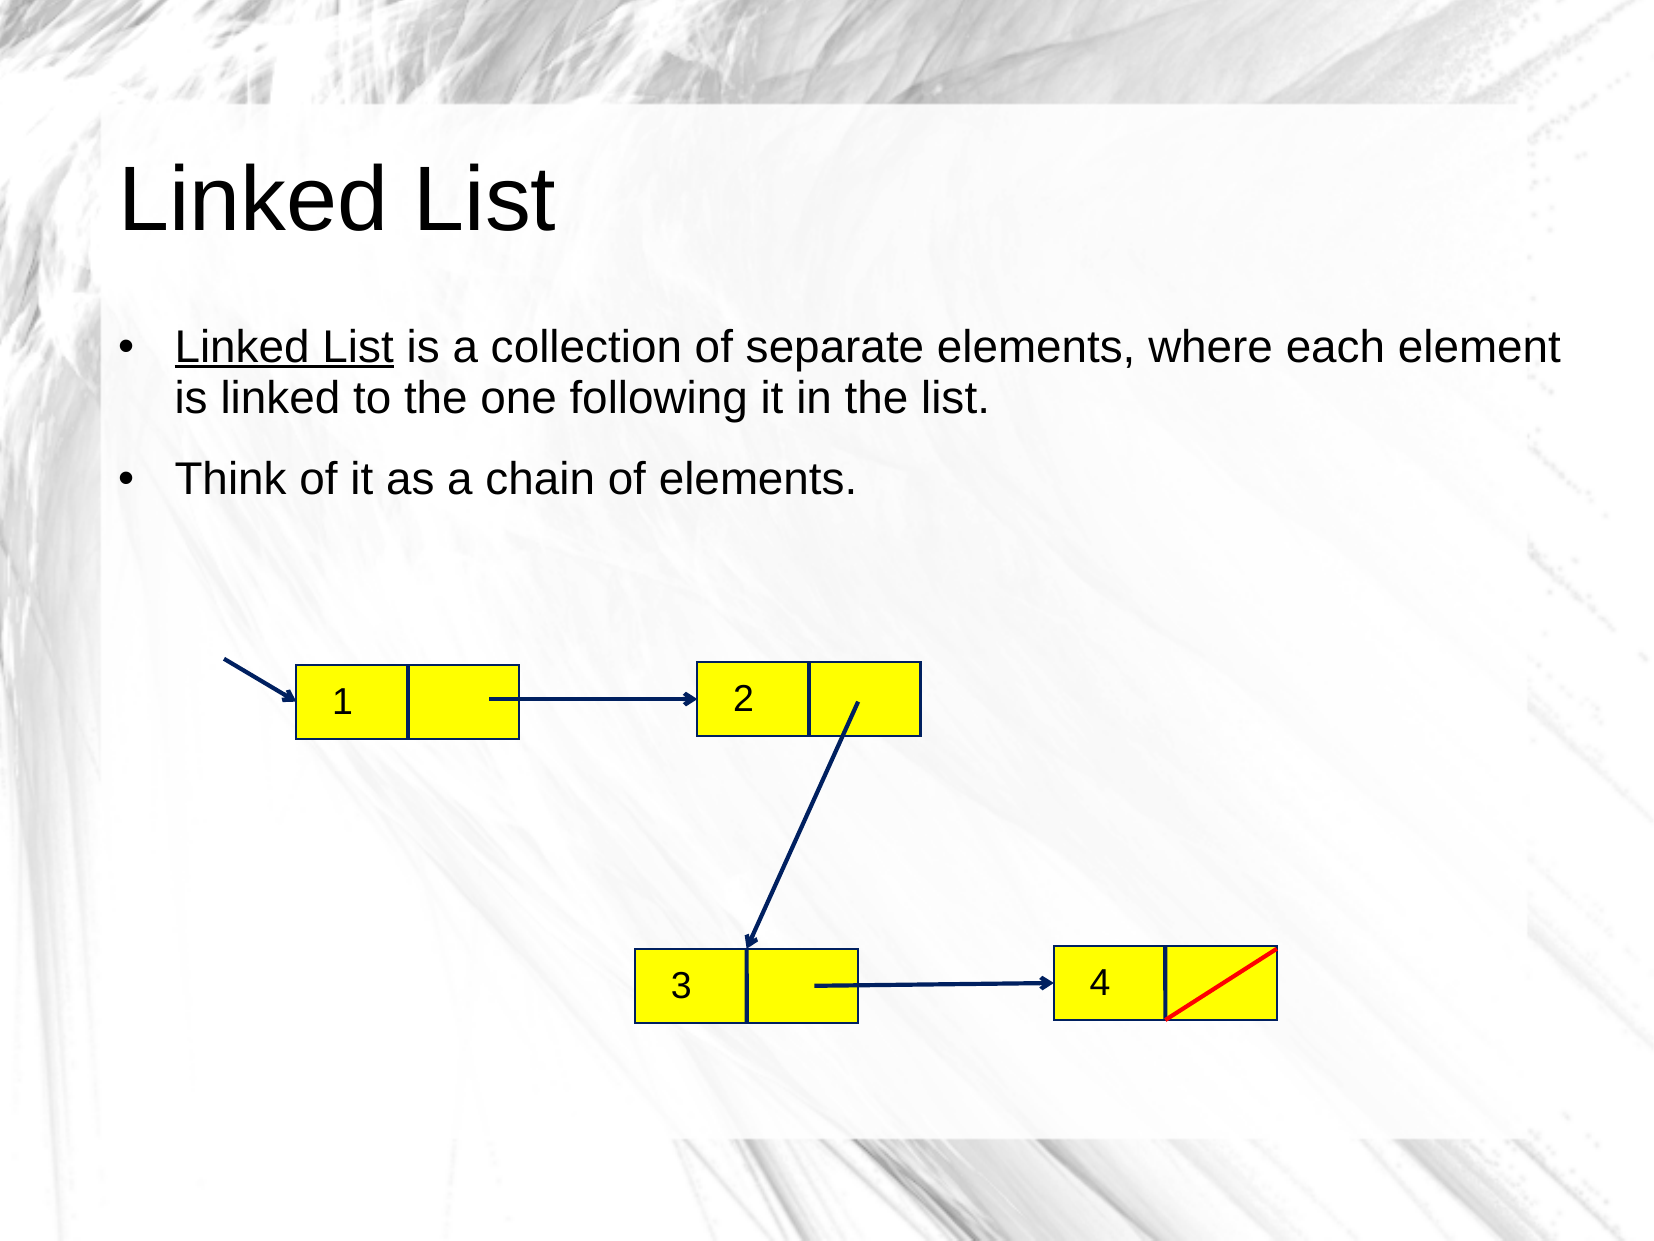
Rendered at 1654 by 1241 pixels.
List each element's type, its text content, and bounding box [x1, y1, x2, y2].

picture [0, 0, 1654, 1241]
title Linked List [118, 112, 1506, 281]
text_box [296, 664, 520, 739]
list Linked List is a collection of separate elements, where each element is linked to the one following it in the list. Think of it as a chain of elements. [118, 319, 1571, 1109]
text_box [697, 662, 921, 737]
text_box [635, 948, 859, 1023]
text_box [1053, 945, 1277, 1021]
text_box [1165, 948, 1277, 1020]
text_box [814, 982, 1053, 986]
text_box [746, 701, 859, 949]
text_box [223, 658, 297, 702]
